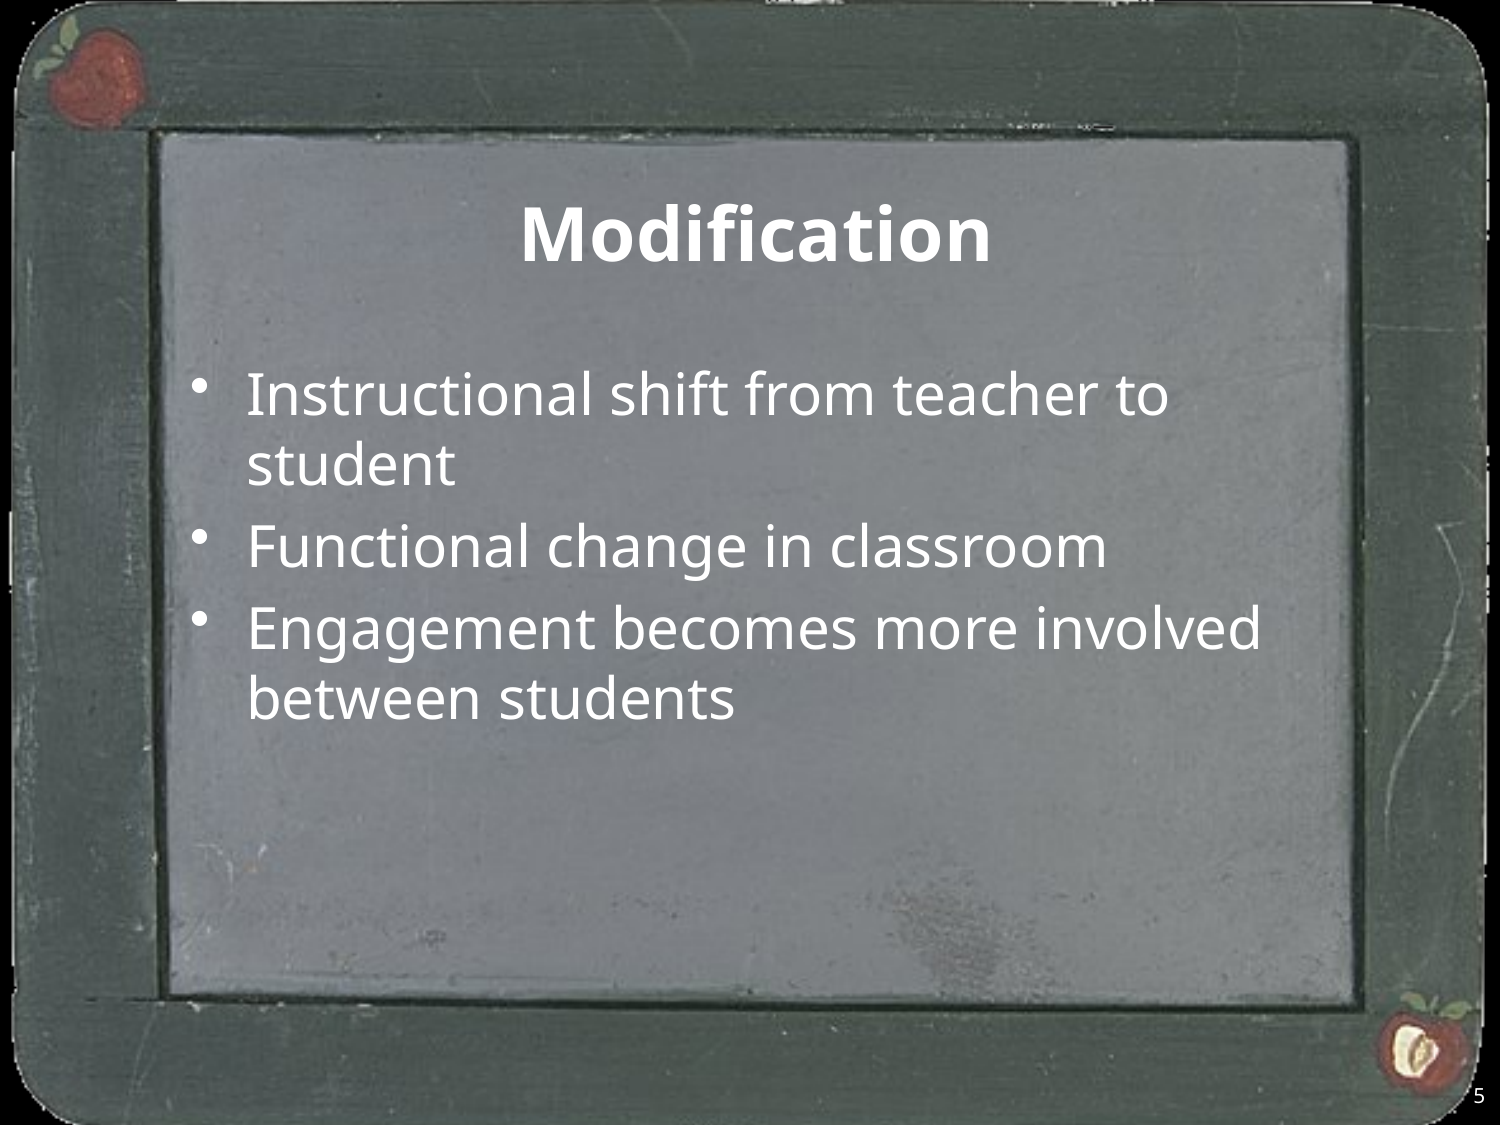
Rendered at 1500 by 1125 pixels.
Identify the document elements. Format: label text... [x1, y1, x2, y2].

title Modification [174, 137, 1338, 326]
list Instructional shift from teacher to student Functional change in classroom Engagement becomes more involved between students [174, 349, 1338, 976]
slide_number 5 [1249, 1074, 1500, 1125]
picture [0, 0, 1500, 1125]
